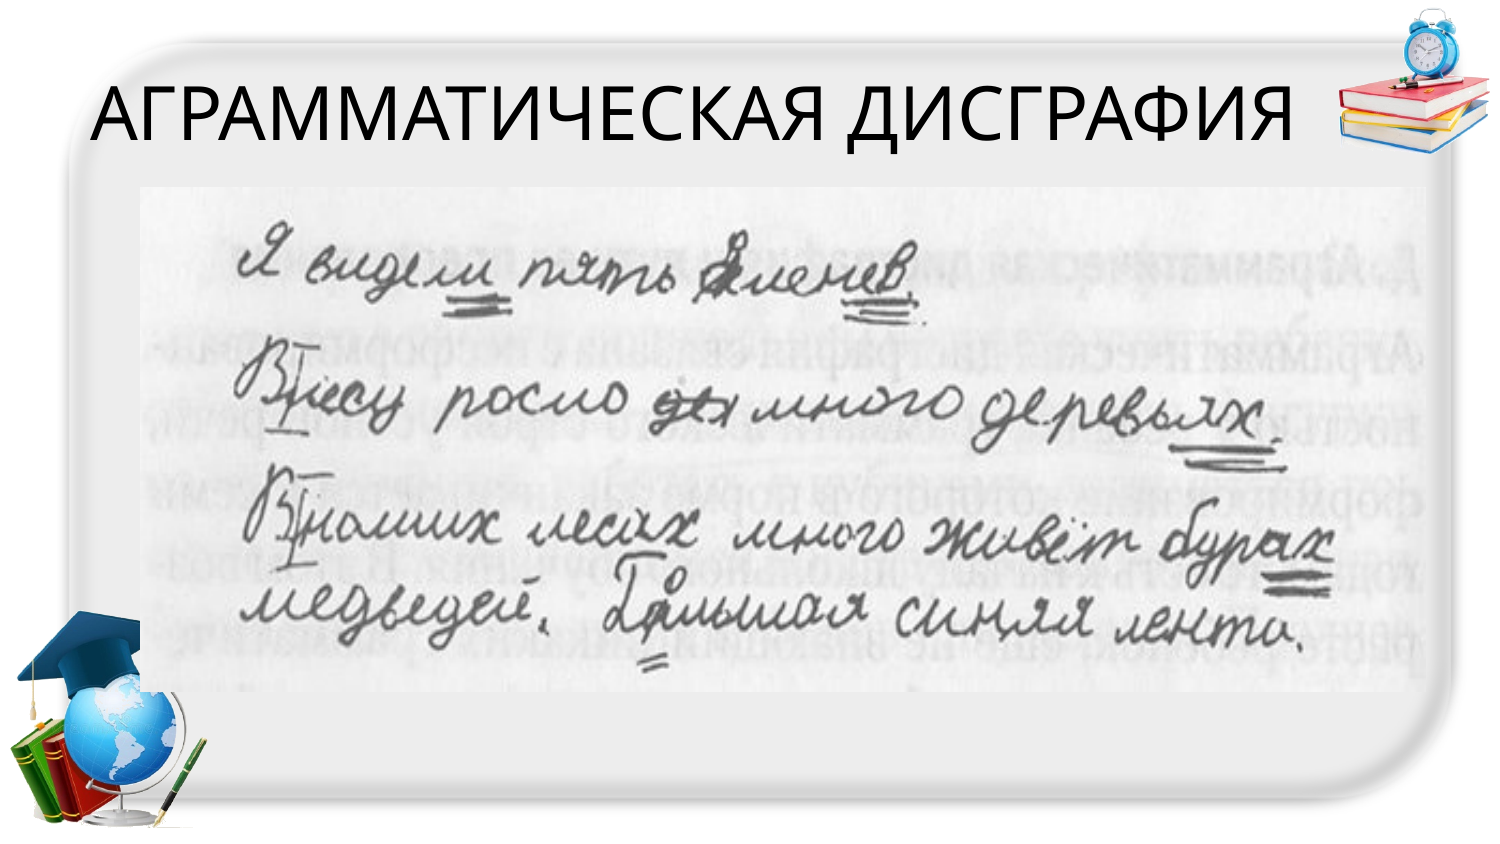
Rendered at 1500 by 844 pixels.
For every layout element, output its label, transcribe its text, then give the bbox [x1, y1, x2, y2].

picture [0, 187, 1426, 844]
title АГРАММАТИЧЕСКАЯ ДИСГРАФИЯ [75, 33, 1425, 200]
picture [1316, 0, 1500, 167]
